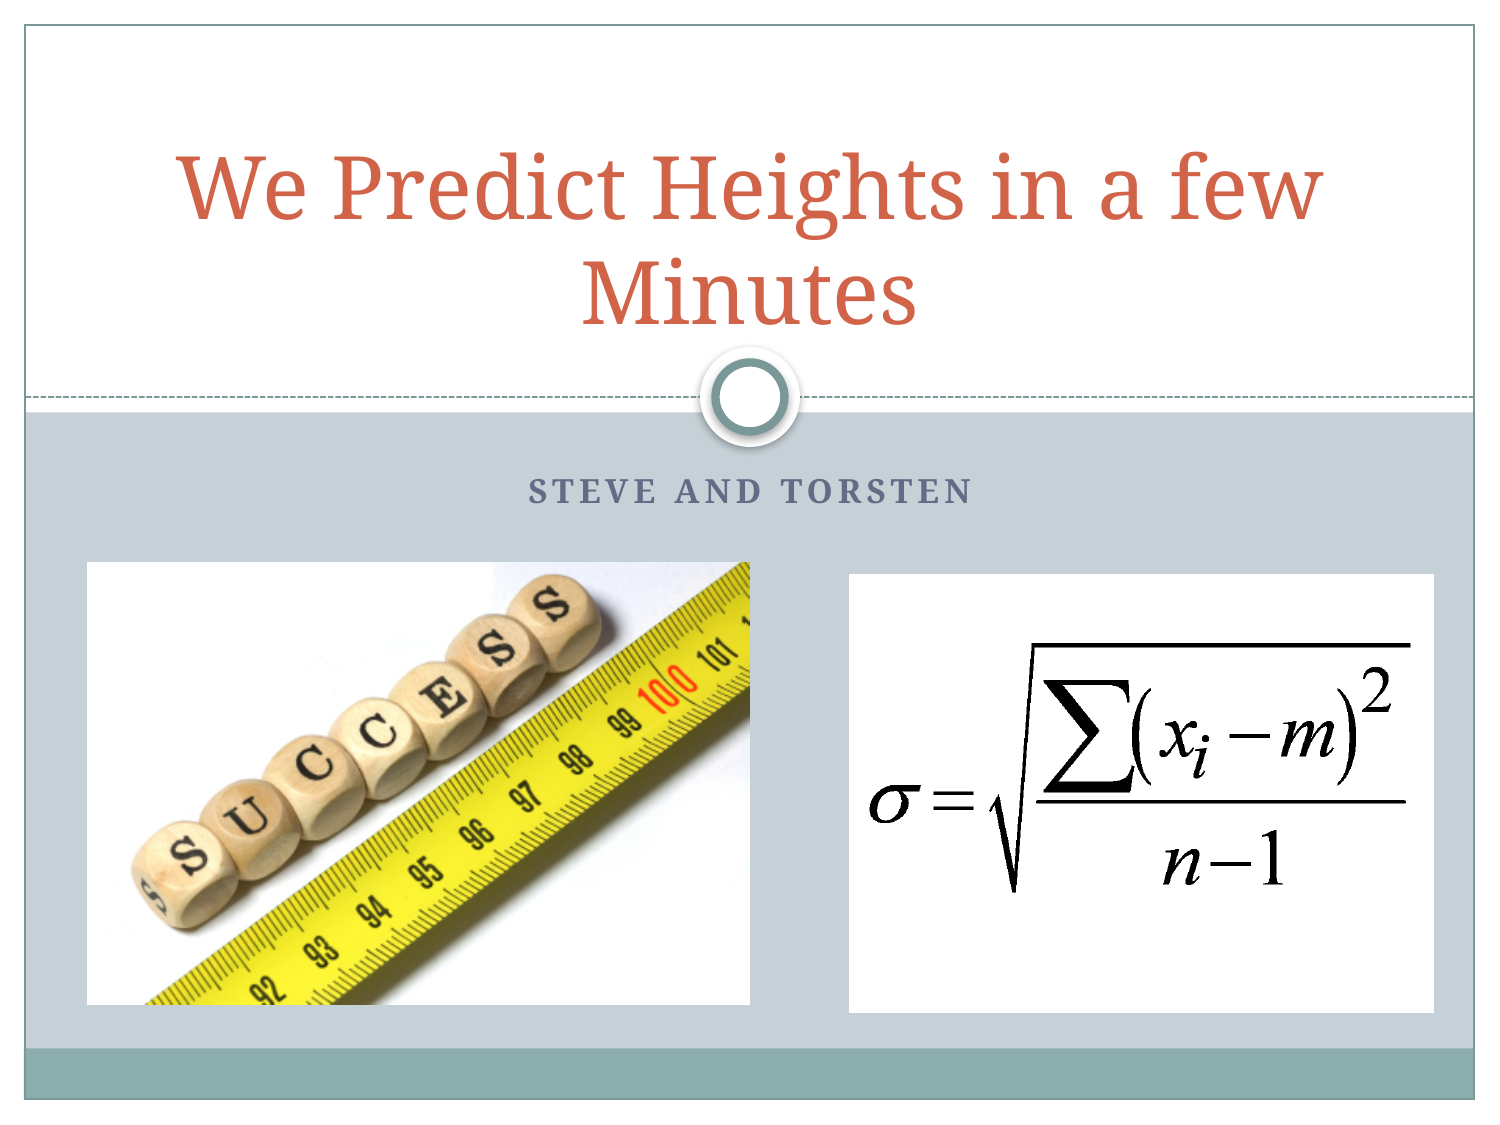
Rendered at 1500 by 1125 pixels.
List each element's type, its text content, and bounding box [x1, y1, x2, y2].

picture [849, 574, 1434, 1013]
picture [87, 562, 751, 1005]
subtitle Steve and Torsten [225, 462, 1275, 750]
title We Predict Heights in a few Minutes [112, 62, 1388, 350]
